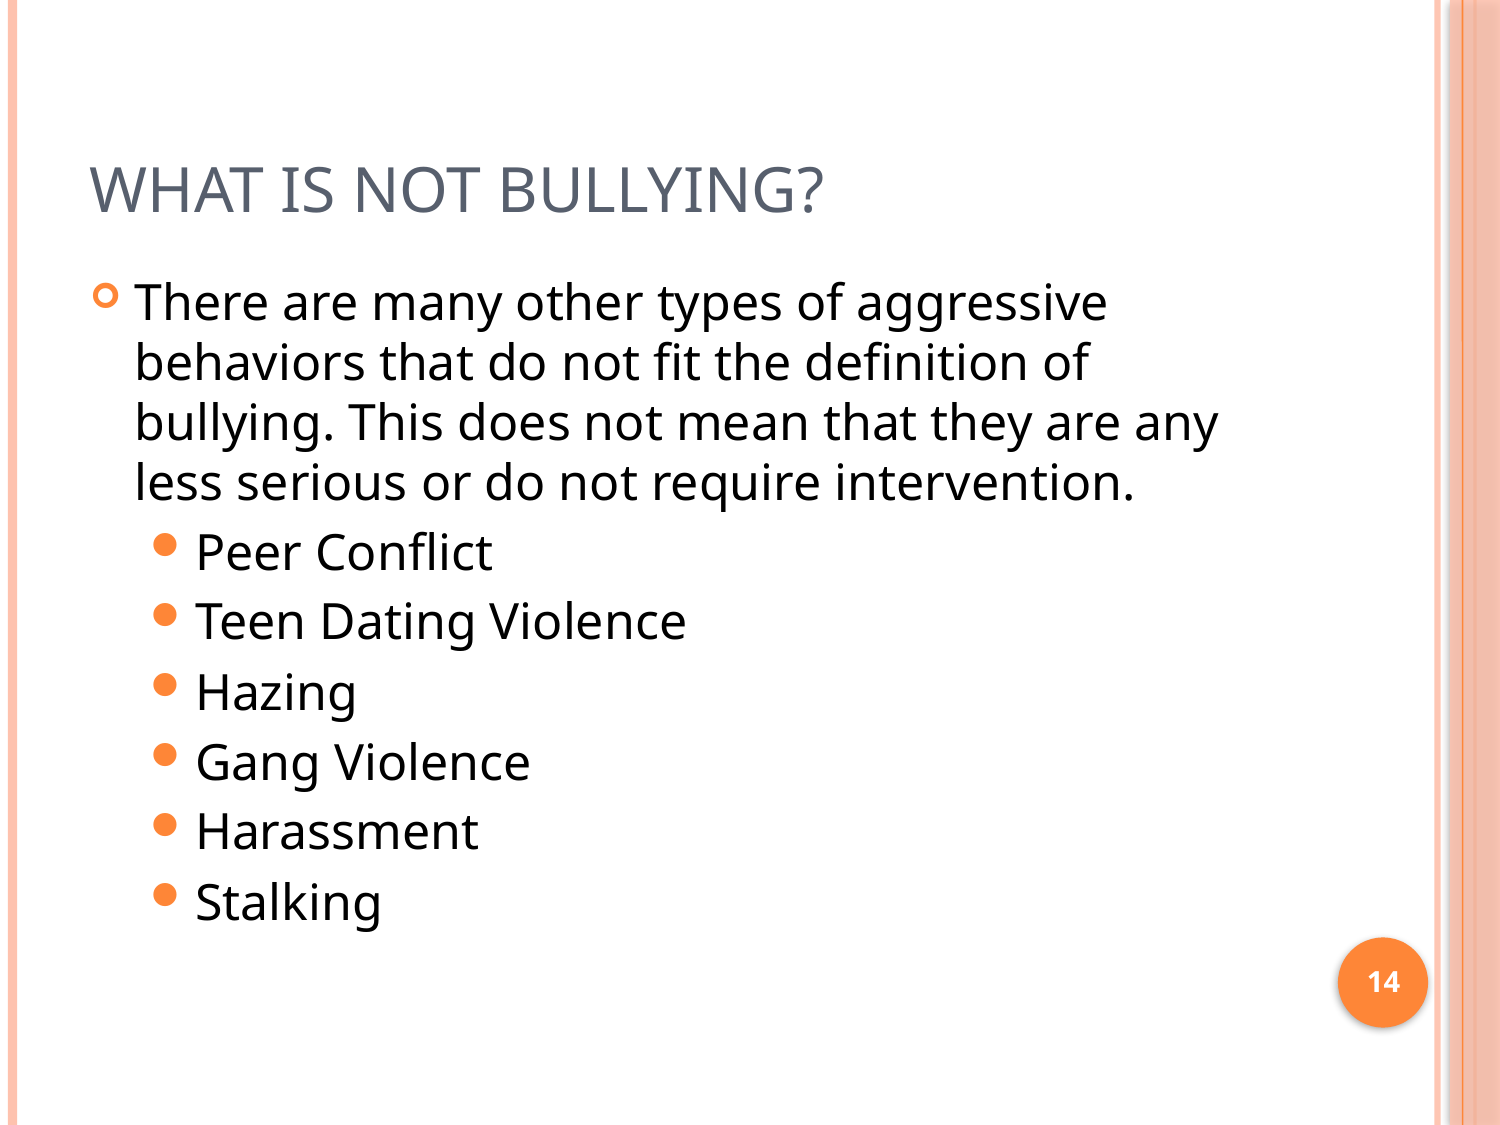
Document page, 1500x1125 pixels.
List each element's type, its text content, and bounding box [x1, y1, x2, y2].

list There are many other types of aggressive behaviors that do not fit the definition of bullying. This does not mean that they are any less serious or do not require intervention. Peer Conflict Teen Dating Violence Hazing Gang Violence Harassment Stalking [75, 262, 1300, 1062]
title What is NOT Bullying? [75, 45, 1300, 233]
slide_number 14 [1333, 940, 1434, 1026]
